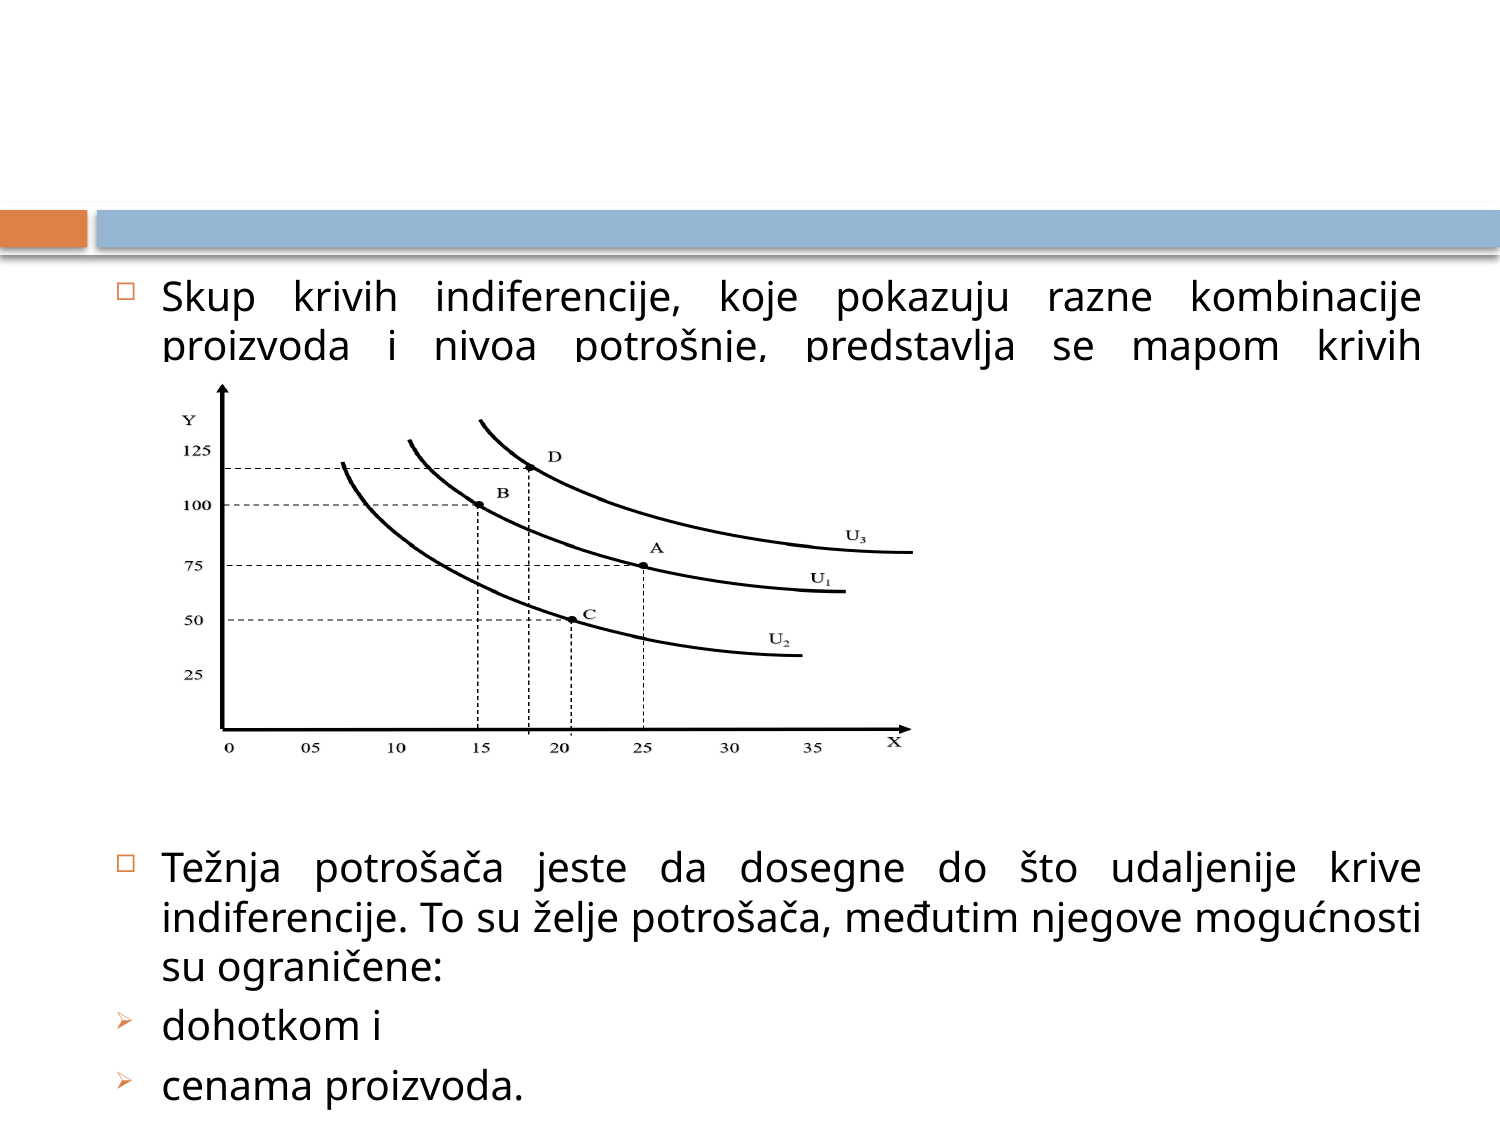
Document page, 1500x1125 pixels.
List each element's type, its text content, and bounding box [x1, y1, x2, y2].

list Skup krivih indiferencije, koje pokazuju razne kombinacije proizvoda i nivoa potrošnje, predstavlja se mapom krivih indiferencije. Težnja potrošača jeste da dosegne do što udaljenije krive indiferencije. To su želje potrošača, međutim njegove mogućnosti su ograničene: dohotkom i cenama proizvoda. [100, 262, 1438, 1125]
picture [137, 362, 963, 776]
